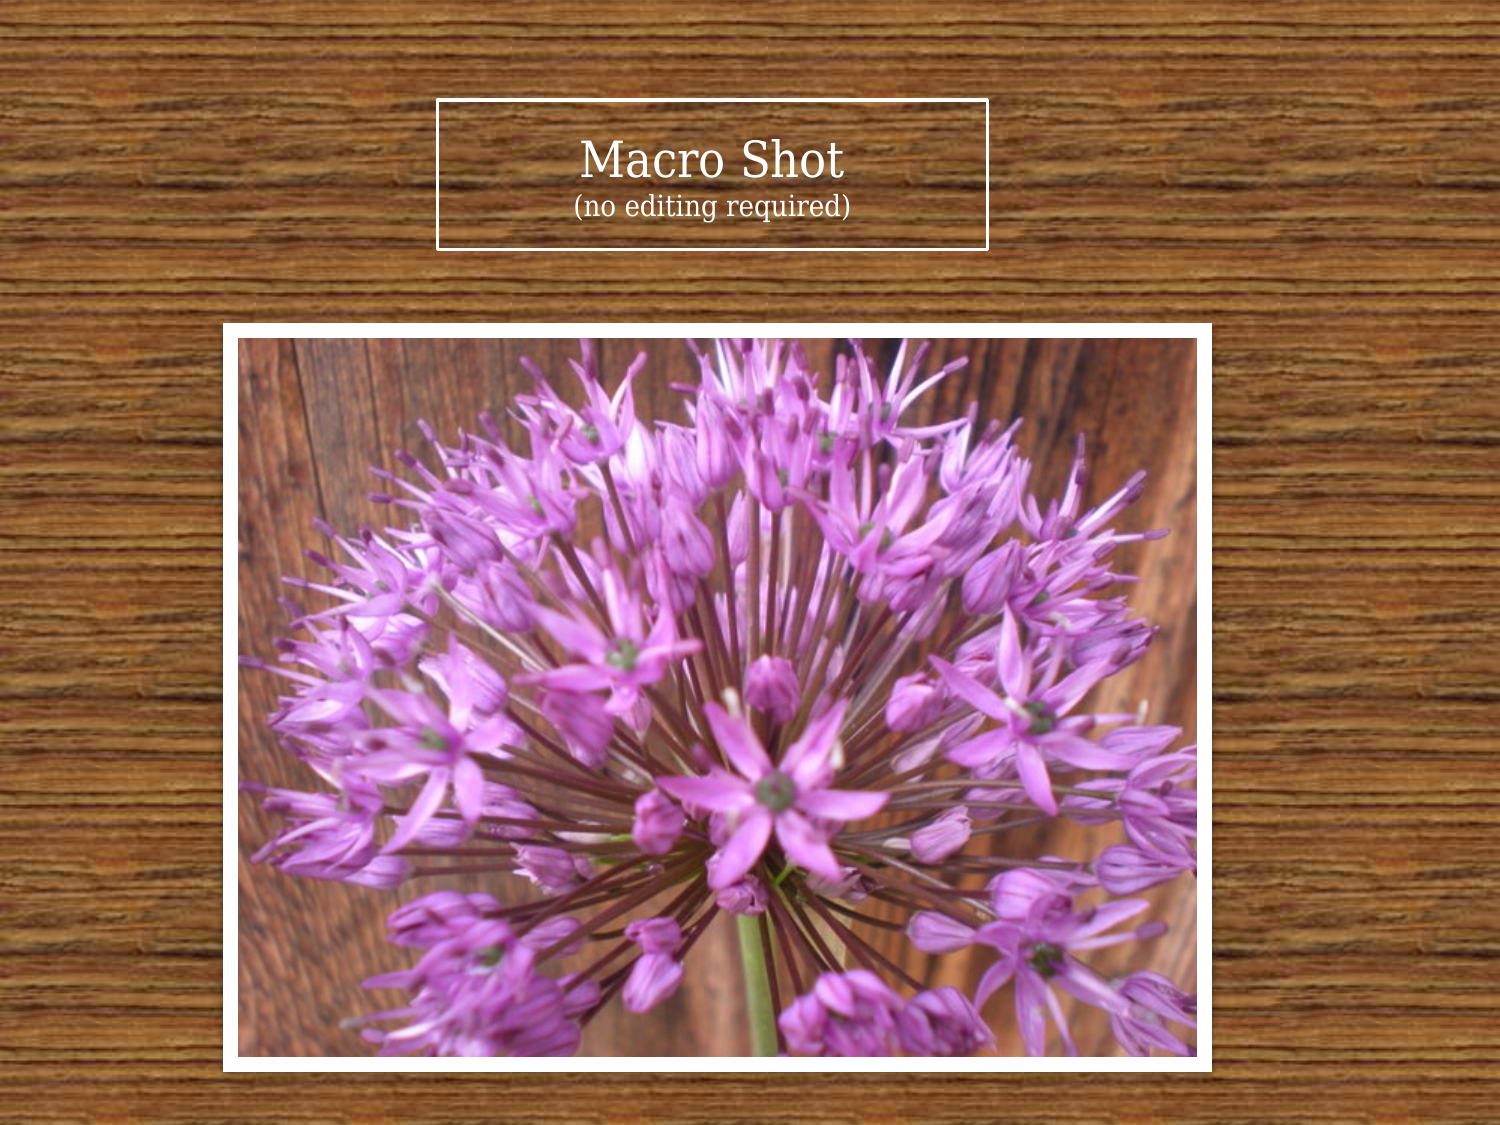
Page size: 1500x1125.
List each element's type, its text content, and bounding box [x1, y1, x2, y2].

title Macro Shot (no editing required) [437, 99, 988, 250]
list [237, 337, 1198, 1058]
picture [0, 0, 1500, 1125]
